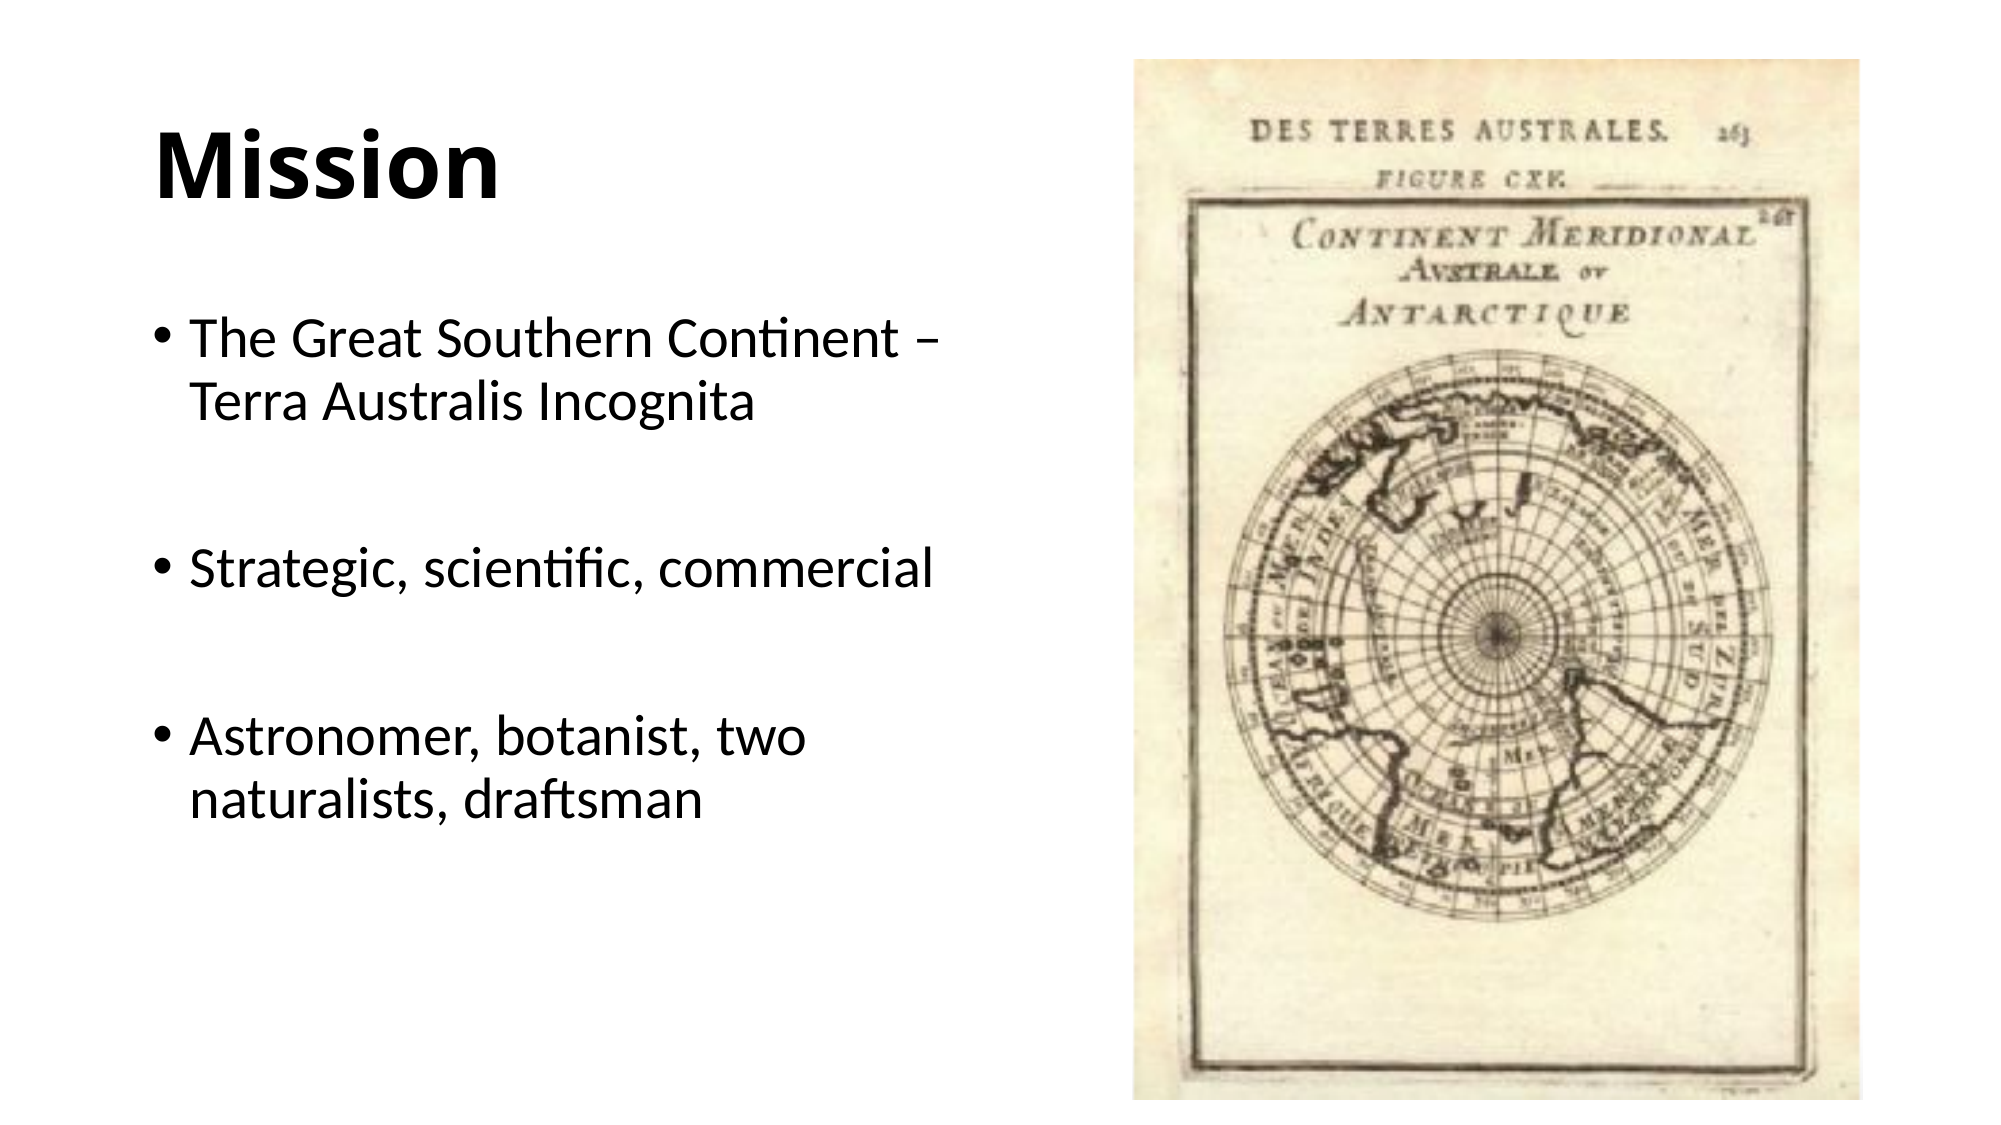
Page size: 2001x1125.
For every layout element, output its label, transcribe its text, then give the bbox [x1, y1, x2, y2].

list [1131, 59, 1863, 1100]
list The Great Southern Continent – Terra Australis Incognita Strategic, scientific, commercial Astronomer, botanist, two naturalists, draftsman [137, 299, 988, 1014]
title Mission [137, 59, 1131, 278]
